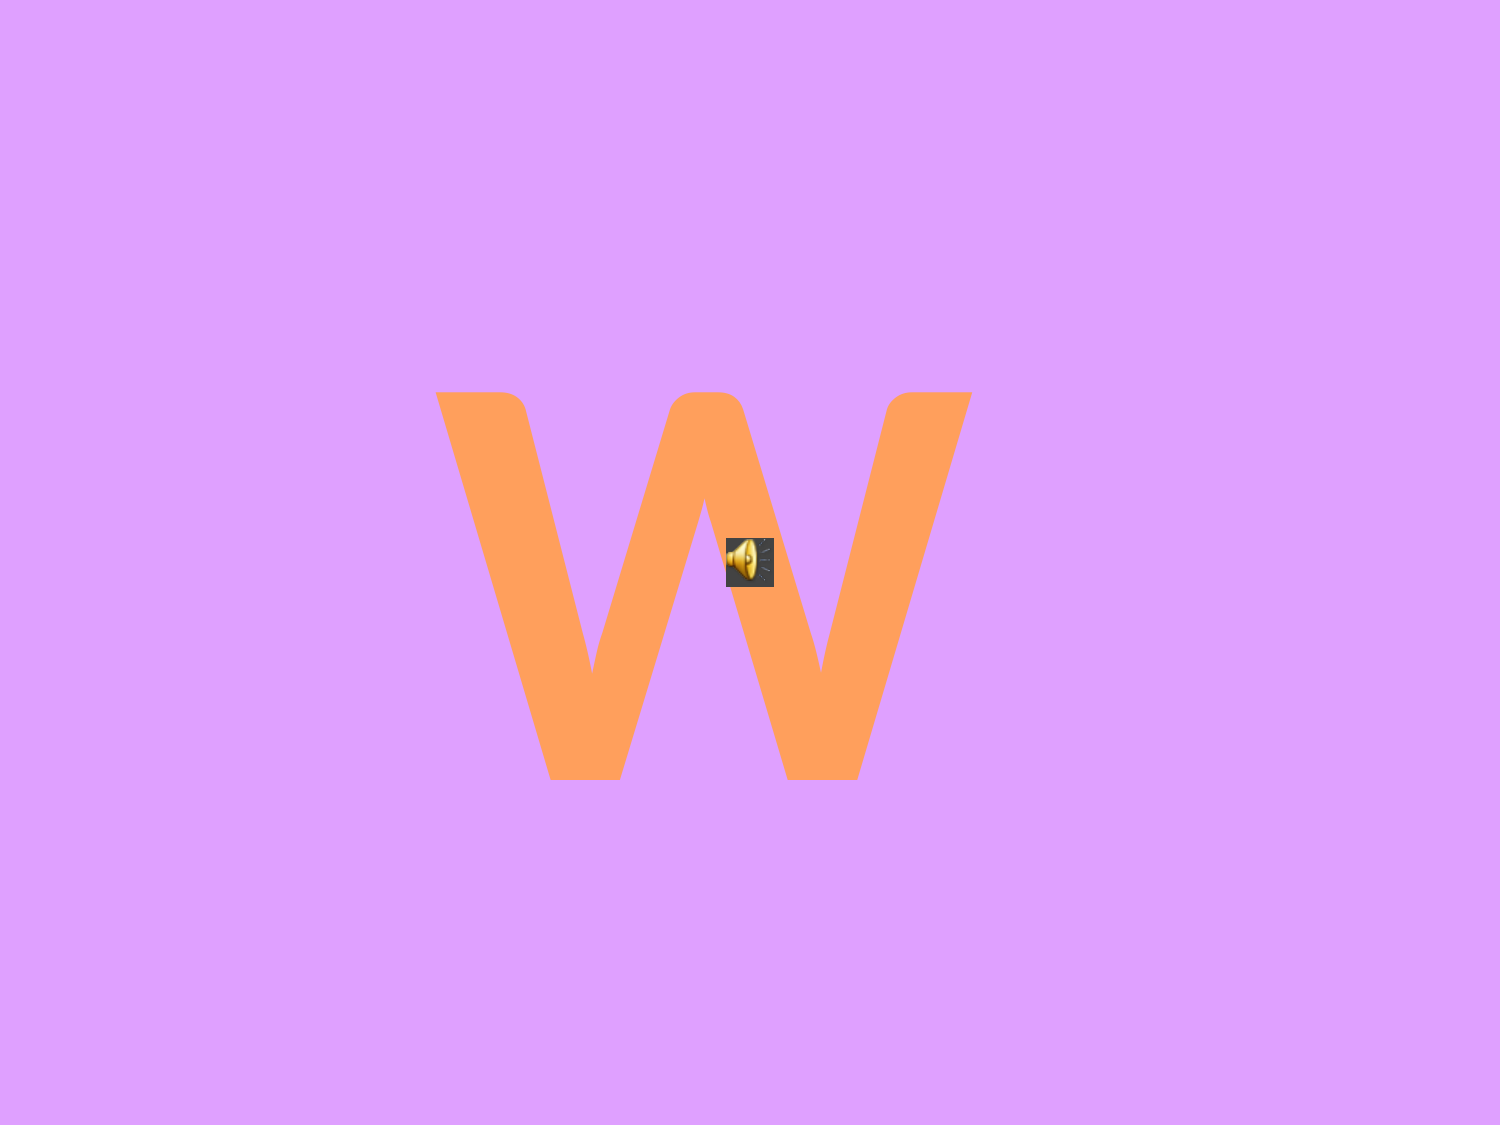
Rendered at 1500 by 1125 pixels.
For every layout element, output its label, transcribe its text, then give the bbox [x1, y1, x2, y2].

picture [724, 537, 776, 588]
text_box W [418, 174, 991, 908]
